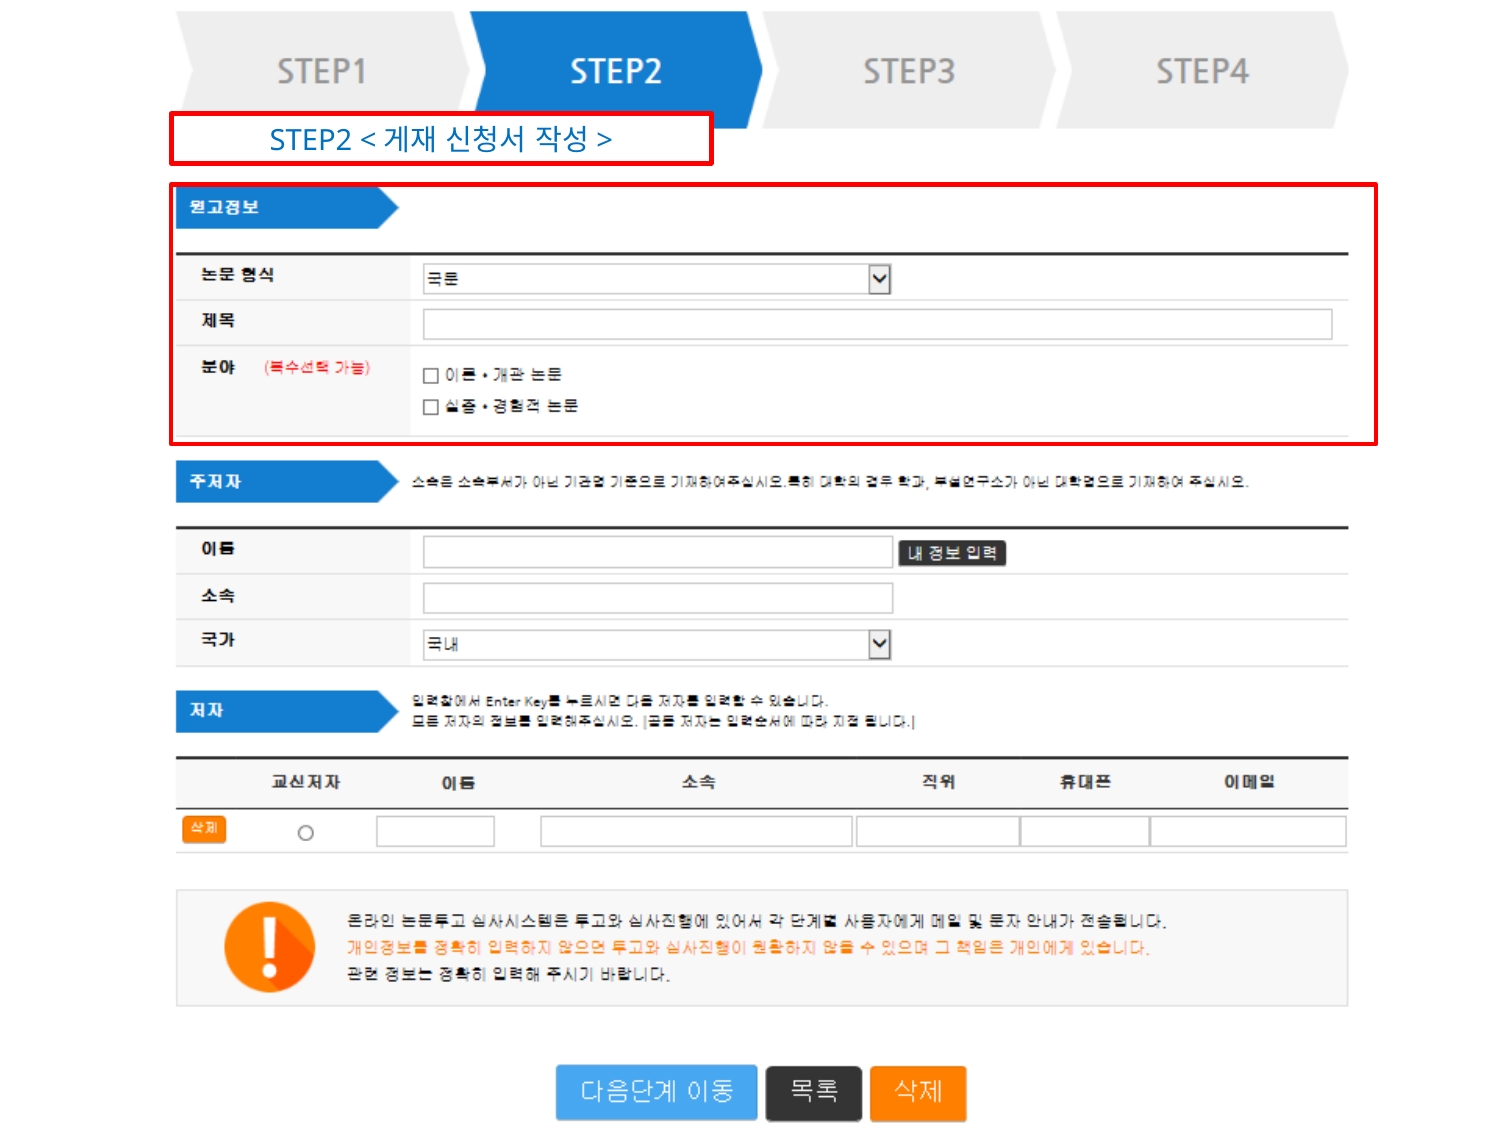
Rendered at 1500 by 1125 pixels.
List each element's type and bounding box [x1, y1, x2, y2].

text_box [1372, 182, 1378, 446]
picture [131, 0, 1369, 1125]
